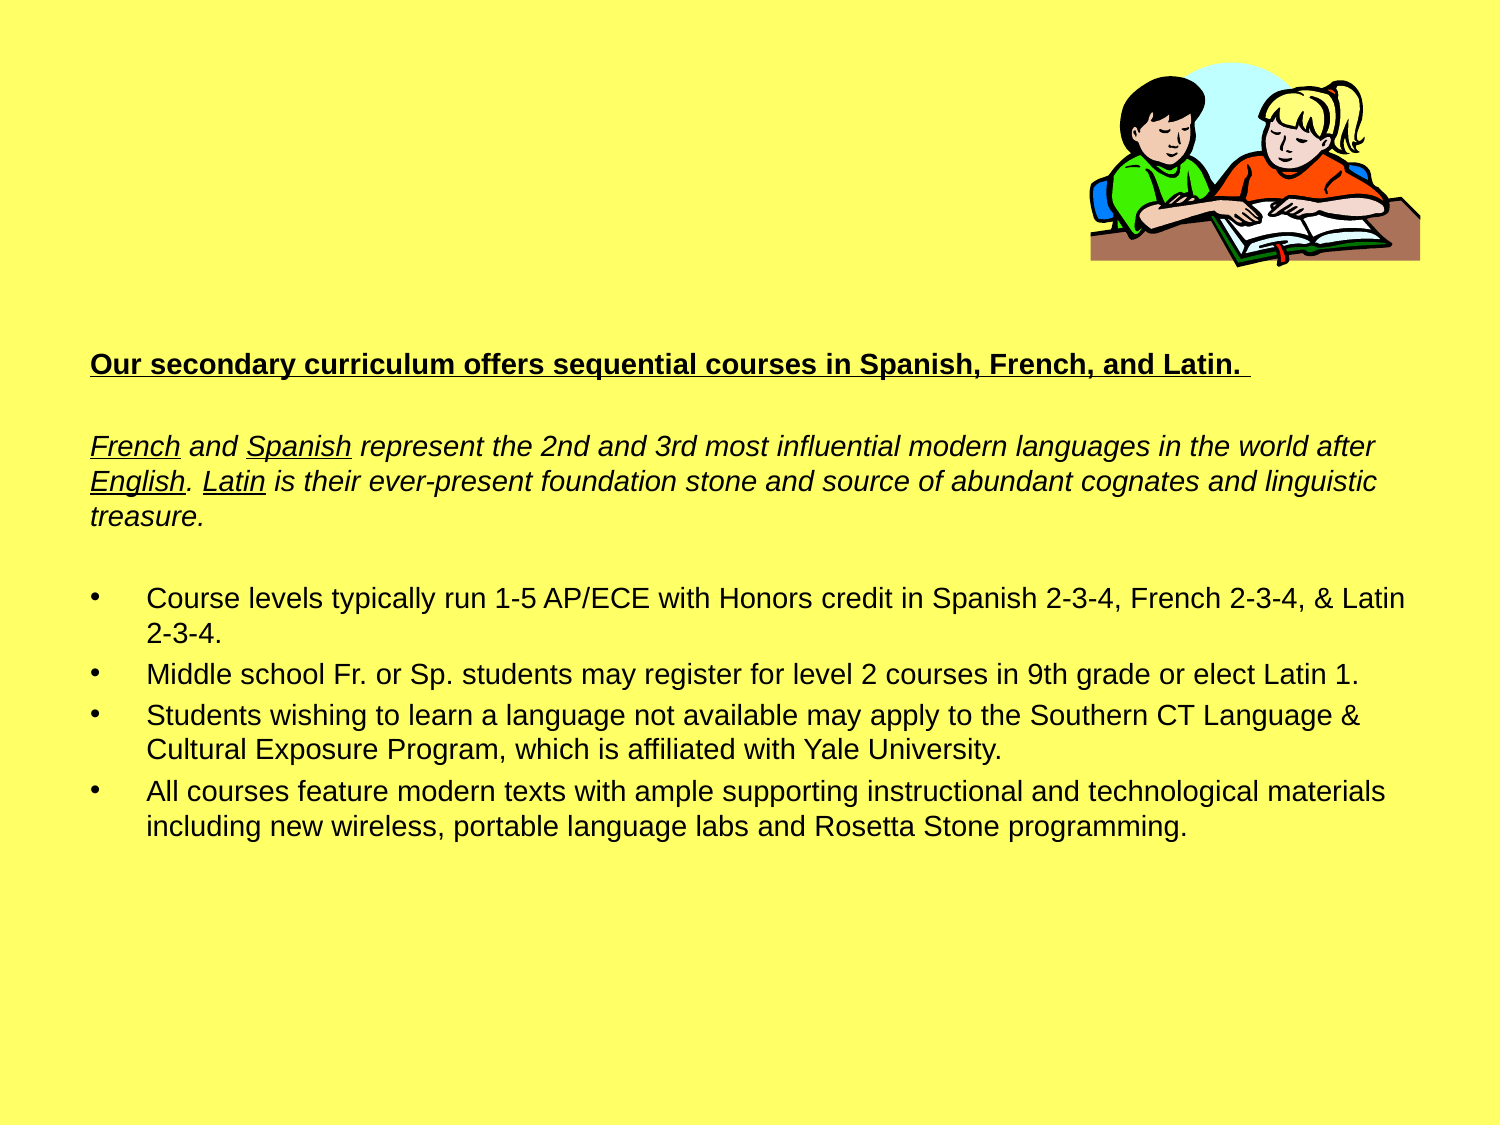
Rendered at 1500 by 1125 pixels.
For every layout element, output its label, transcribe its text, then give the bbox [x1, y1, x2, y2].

list Our secondary curriculum offers sequential courses in Spanish, French, and Latin. French and Spanish represent the 2nd and 3rd most influential modern languages in the world after English. Latin is their ever-present foundation stone and source of abundant cognates and linguistic treasure. Course levels typically run 1-5 AP/ECE with Honors credit in Spanish 2-3-4, French 2-3-4, & Latin 2-3-4. Middle school Fr. or Sp. students may register for level 2 courses in 9th grade or elect Latin 1. Students wishing to learn a language not available may apply to the Southern CT Language & Cultural Exposure Program, which is affiliated with Yale University. All courses feature modern texts with ample supporting instructional and technological materials including new wireless, portable language labs and Rosetta Stone programming. [75, 337, 1425, 1080]
picture [1087, 62, 1421, 270]
